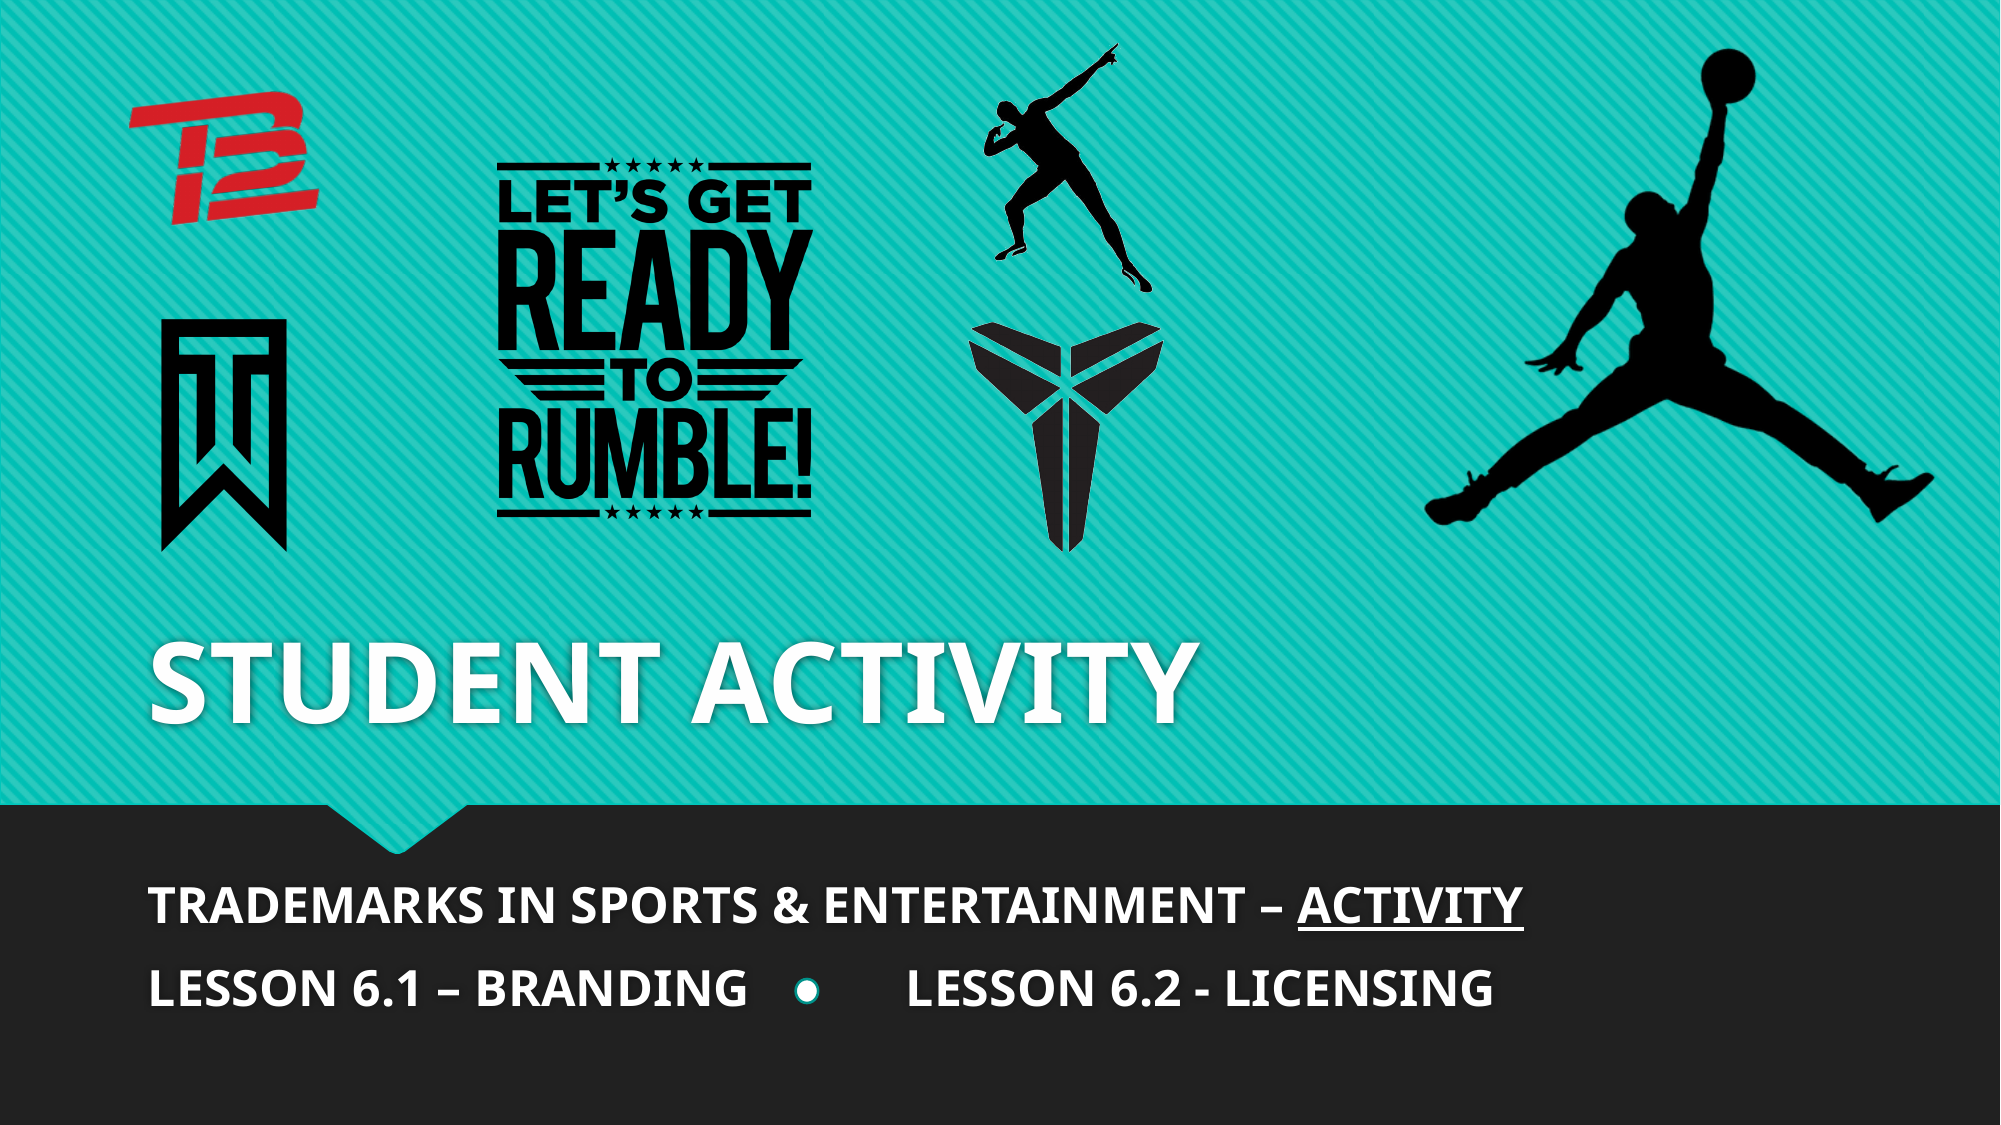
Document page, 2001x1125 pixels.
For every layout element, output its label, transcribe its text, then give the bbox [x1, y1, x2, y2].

title STUDENT ACTIVITY [132, 265, 1868, 754]
picture [127, 87, 321, 228]
picture [1413, 21, 1945, 553]
picture [860, 21, 1273, 581]
text_box [794, 977, 820, 1005]
picture [497, 157, 814, 520]
picture [74, 285, 374, 586]
subtitle TRADEMARKS IN SPORTS & ENTERTAINMENT – ACTIVITY LESSON 6.1 – BRANDING LESSON 6.2 - LICENSING [132, 866, 1868, 1100]
